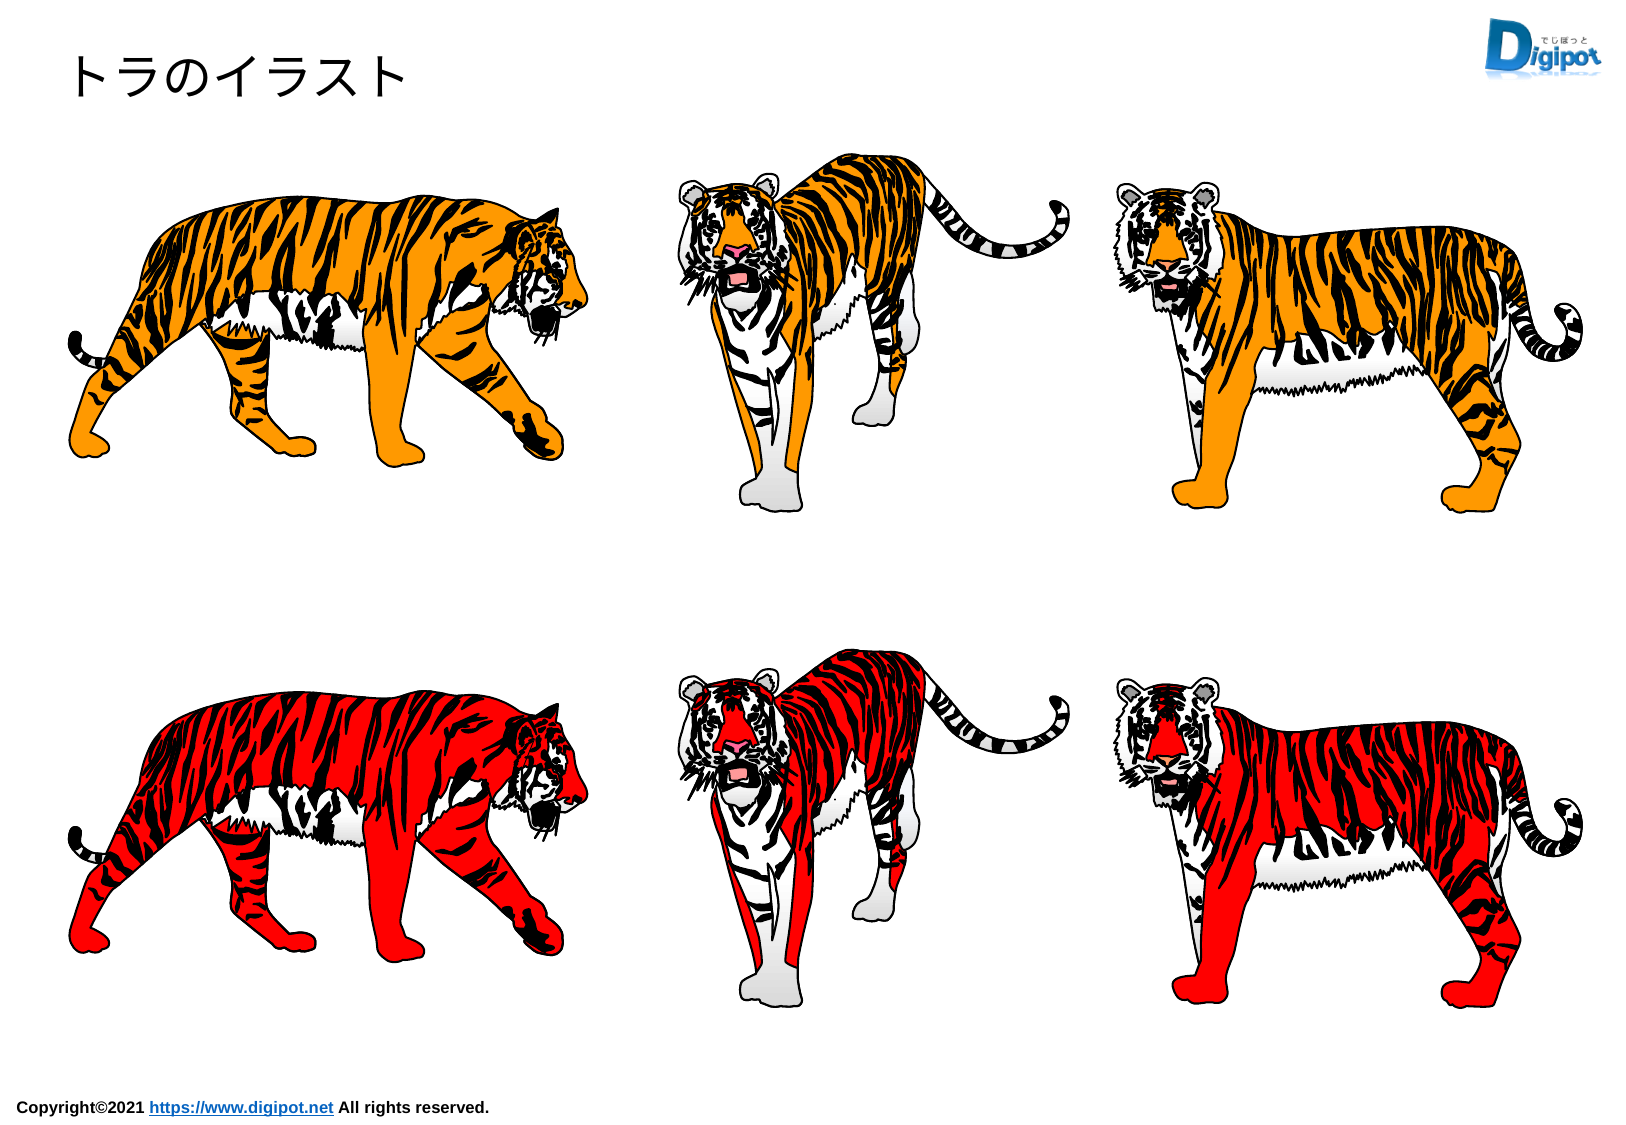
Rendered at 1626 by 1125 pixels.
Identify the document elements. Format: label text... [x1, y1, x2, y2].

picture [1485, 18, 1602, 82]
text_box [678, 154, 1069, 512]
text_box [68, 691, 588, 963]
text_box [678, 649, 1069, 1007]
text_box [68, 195, 588, 467]
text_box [1113, 678, 1582, 1008]
text_box トラのイラスト [47, 38, 427, 113]
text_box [1113, 182, 1582, 513]
